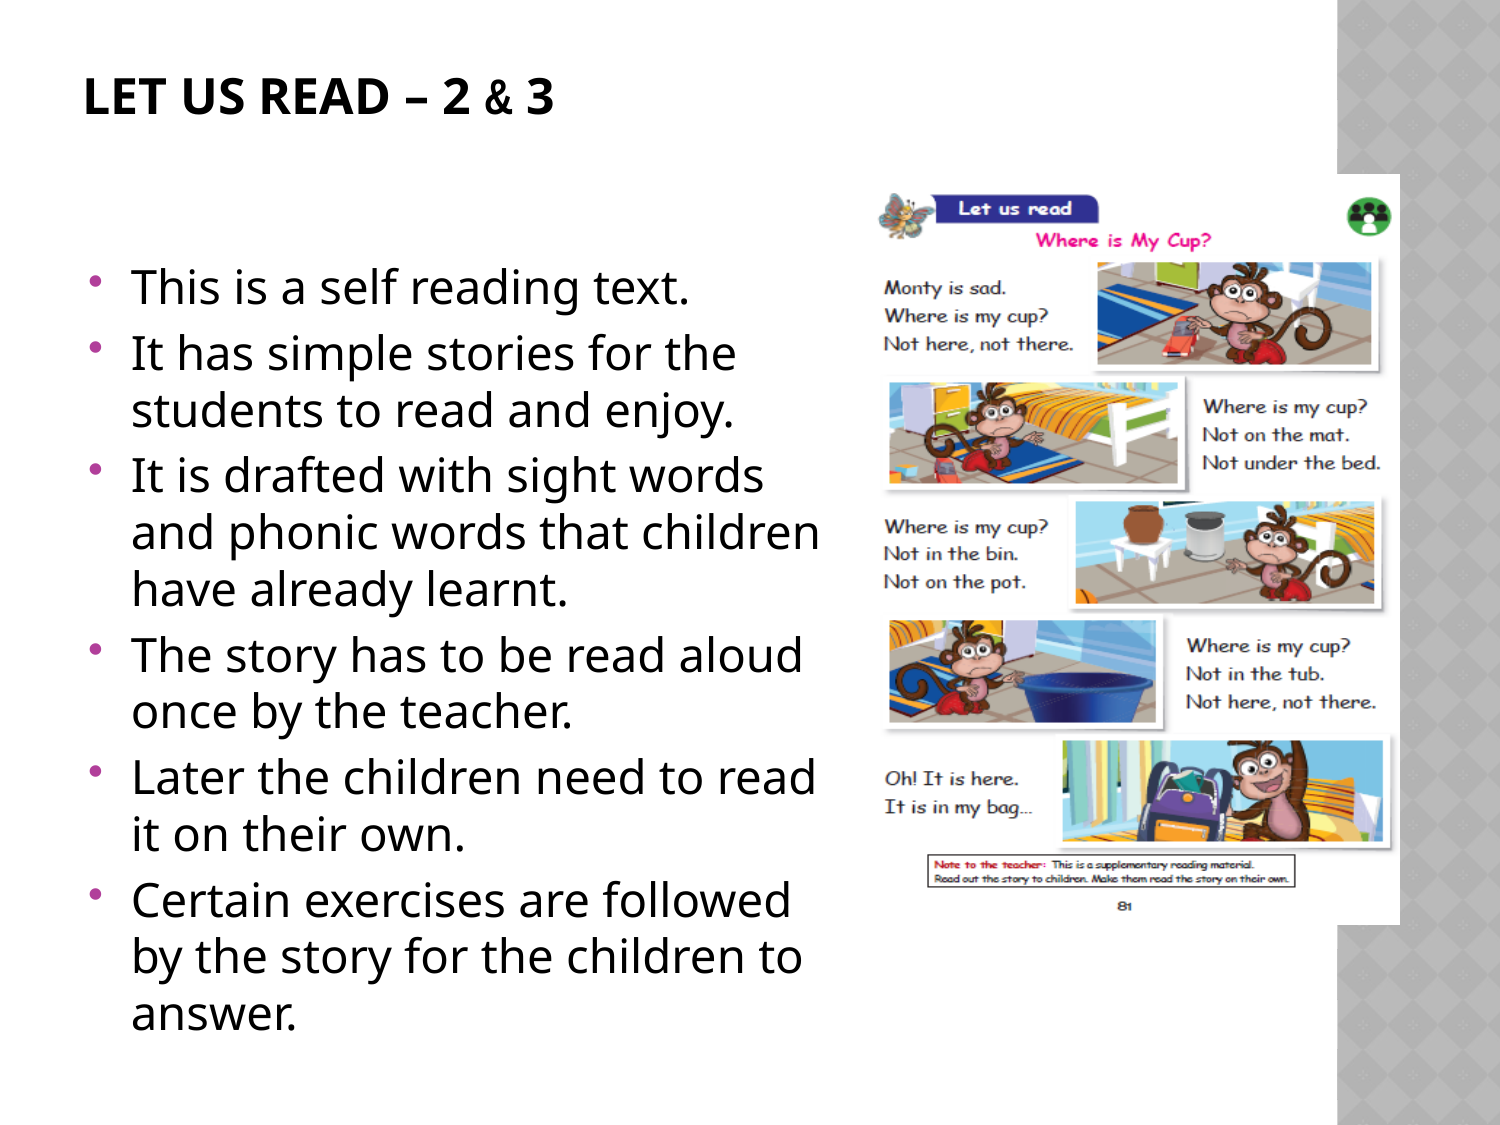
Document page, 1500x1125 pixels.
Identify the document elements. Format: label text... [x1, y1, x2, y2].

title Let us read – 2 & 3 [75, 37, 1043, 125]
list This is a self reading text. It has simple stories for the students to read and enjoy. It is drafted with sight words and phonic words that children have already learnt. The story has to be read aloud once by the teacher. Later the children need to read it on their own. Certain exercises are followed by the story for the children to answer. [75, 249, 863, 1068]
picture [861, 174, 1401, 926]
